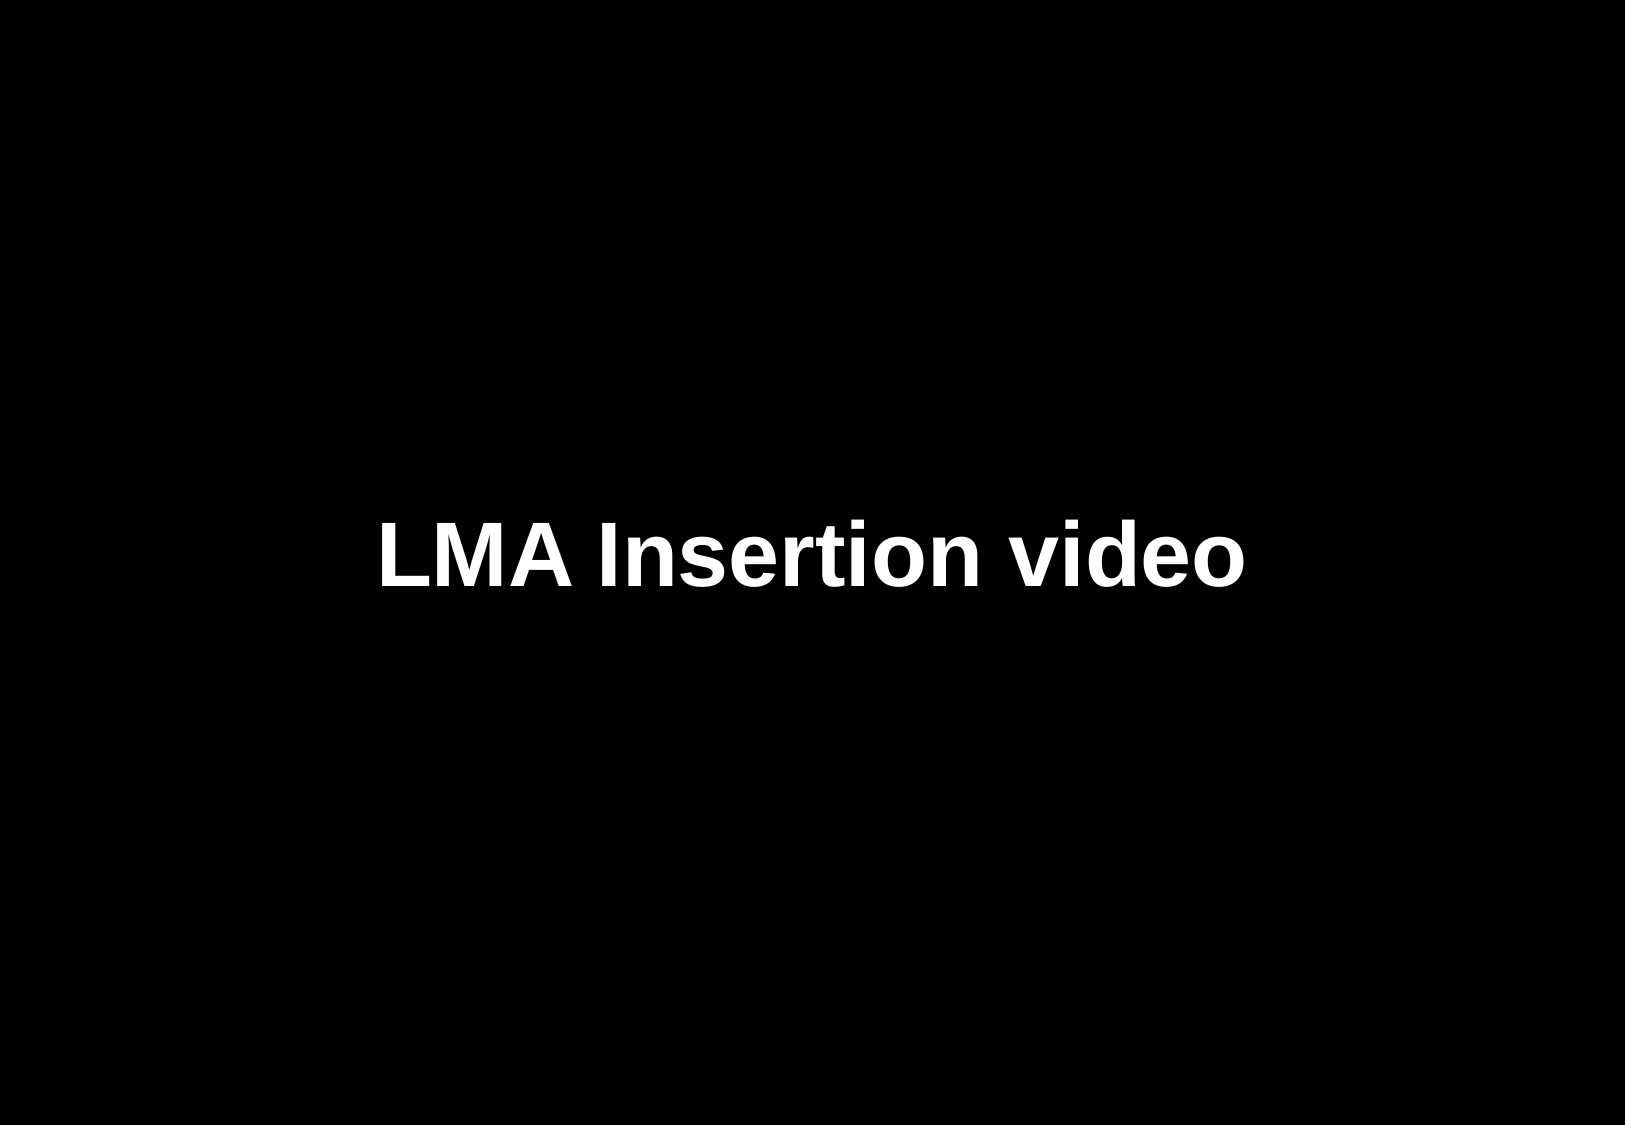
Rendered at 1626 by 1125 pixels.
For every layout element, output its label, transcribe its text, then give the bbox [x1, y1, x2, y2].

title LMA Insertion video [121, 456, 1504, 644]
